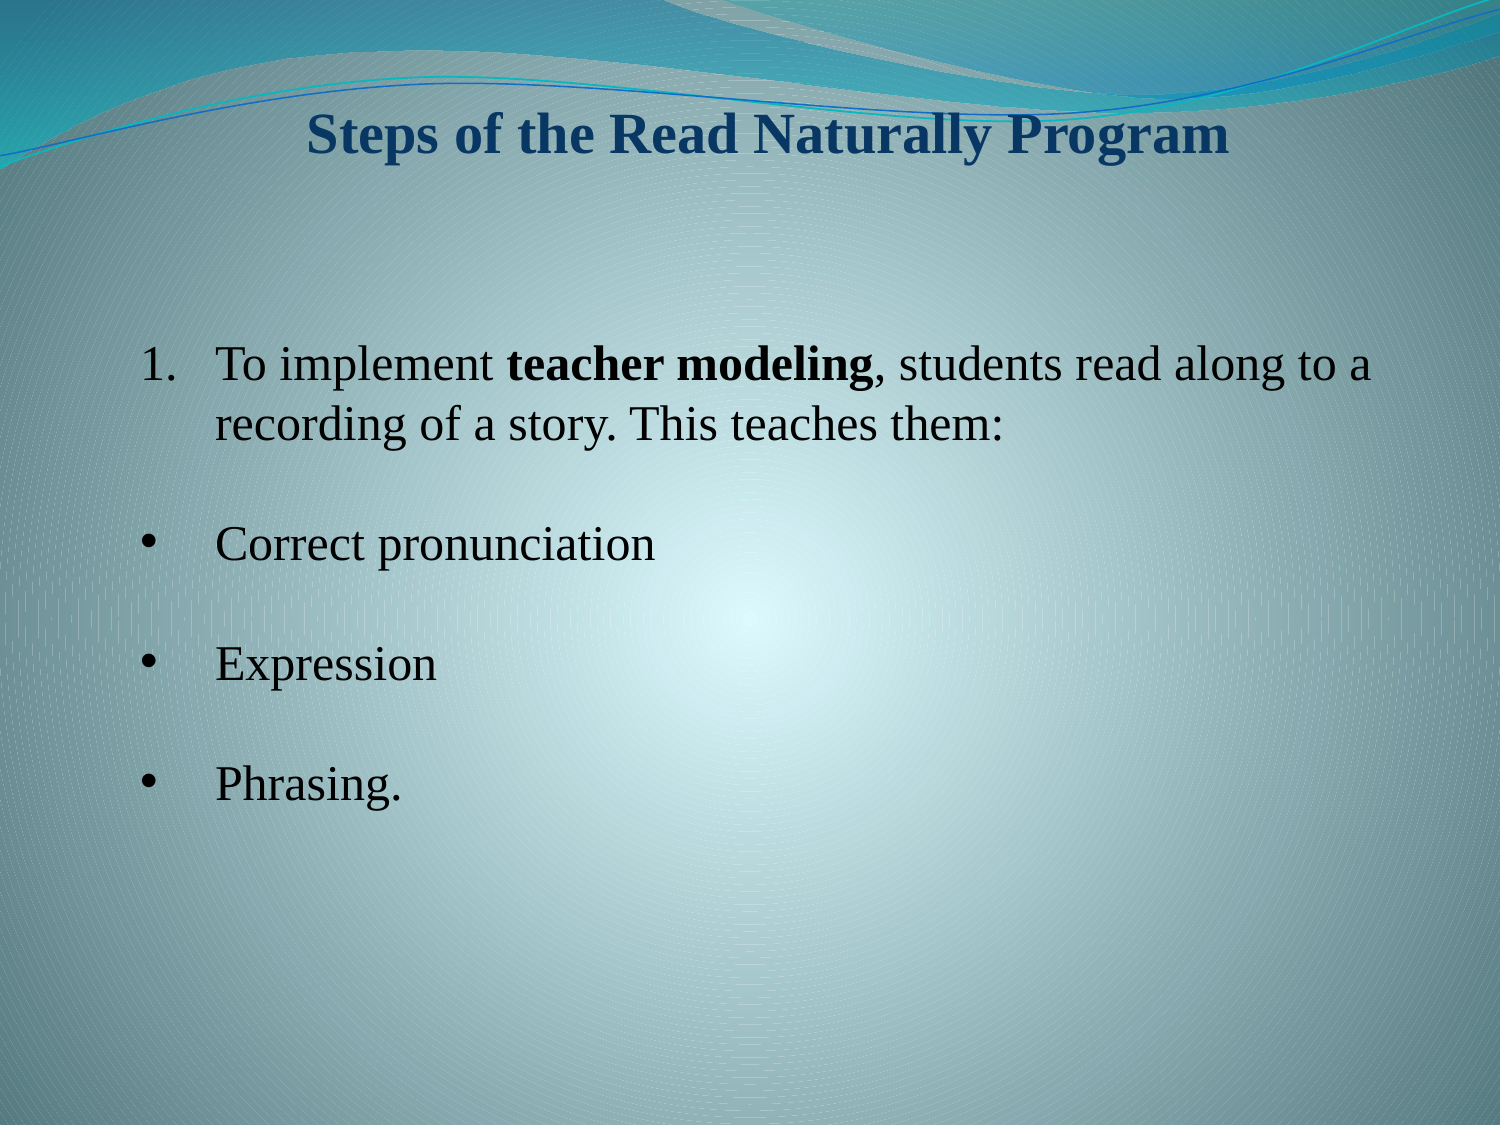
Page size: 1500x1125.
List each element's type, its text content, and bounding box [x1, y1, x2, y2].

text_box To implement teacher modeling, students read along to a recording of a story. This teaches them: Correct pronunciation Expression Phrasing. [124, 323, 1413, 818]
text_box Steps of the Read Naturally Program [162, 87, 1375, 173]
